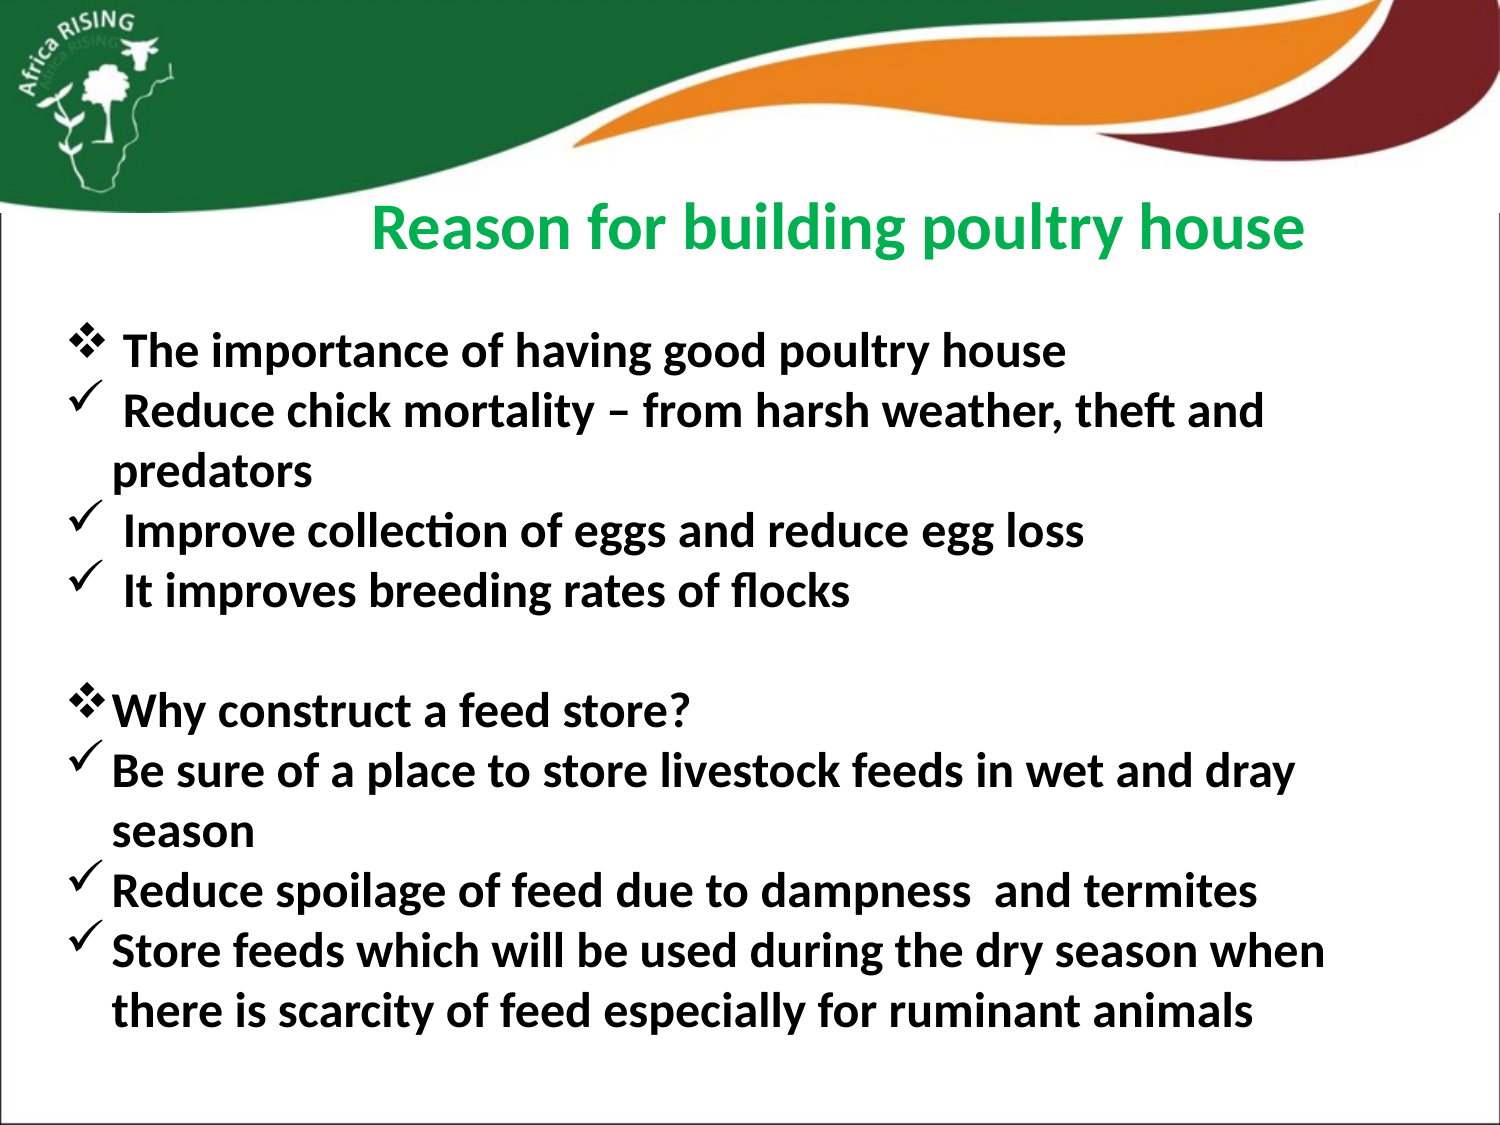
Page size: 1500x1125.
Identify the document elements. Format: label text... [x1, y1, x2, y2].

picture [0, 0, 1500, 1125]
list Reason for building poultry house and feed store [337, 175, 1325, 254]
text_box The importance of having good poultry house Reduce chick mortality – from harsh weather, theft and predators Improve collection of eggs and reduce egg loss It improves breeding rates of flocks Why construct a feed store? Be sure of a place to store livestock feeds in wet and dray season Reduce spoilage of feed due to dampness and termites Store feeds which will be used during the dry season when there is scarcity of feed especially for ruminant animals [48, 262, 1464, 1092]
